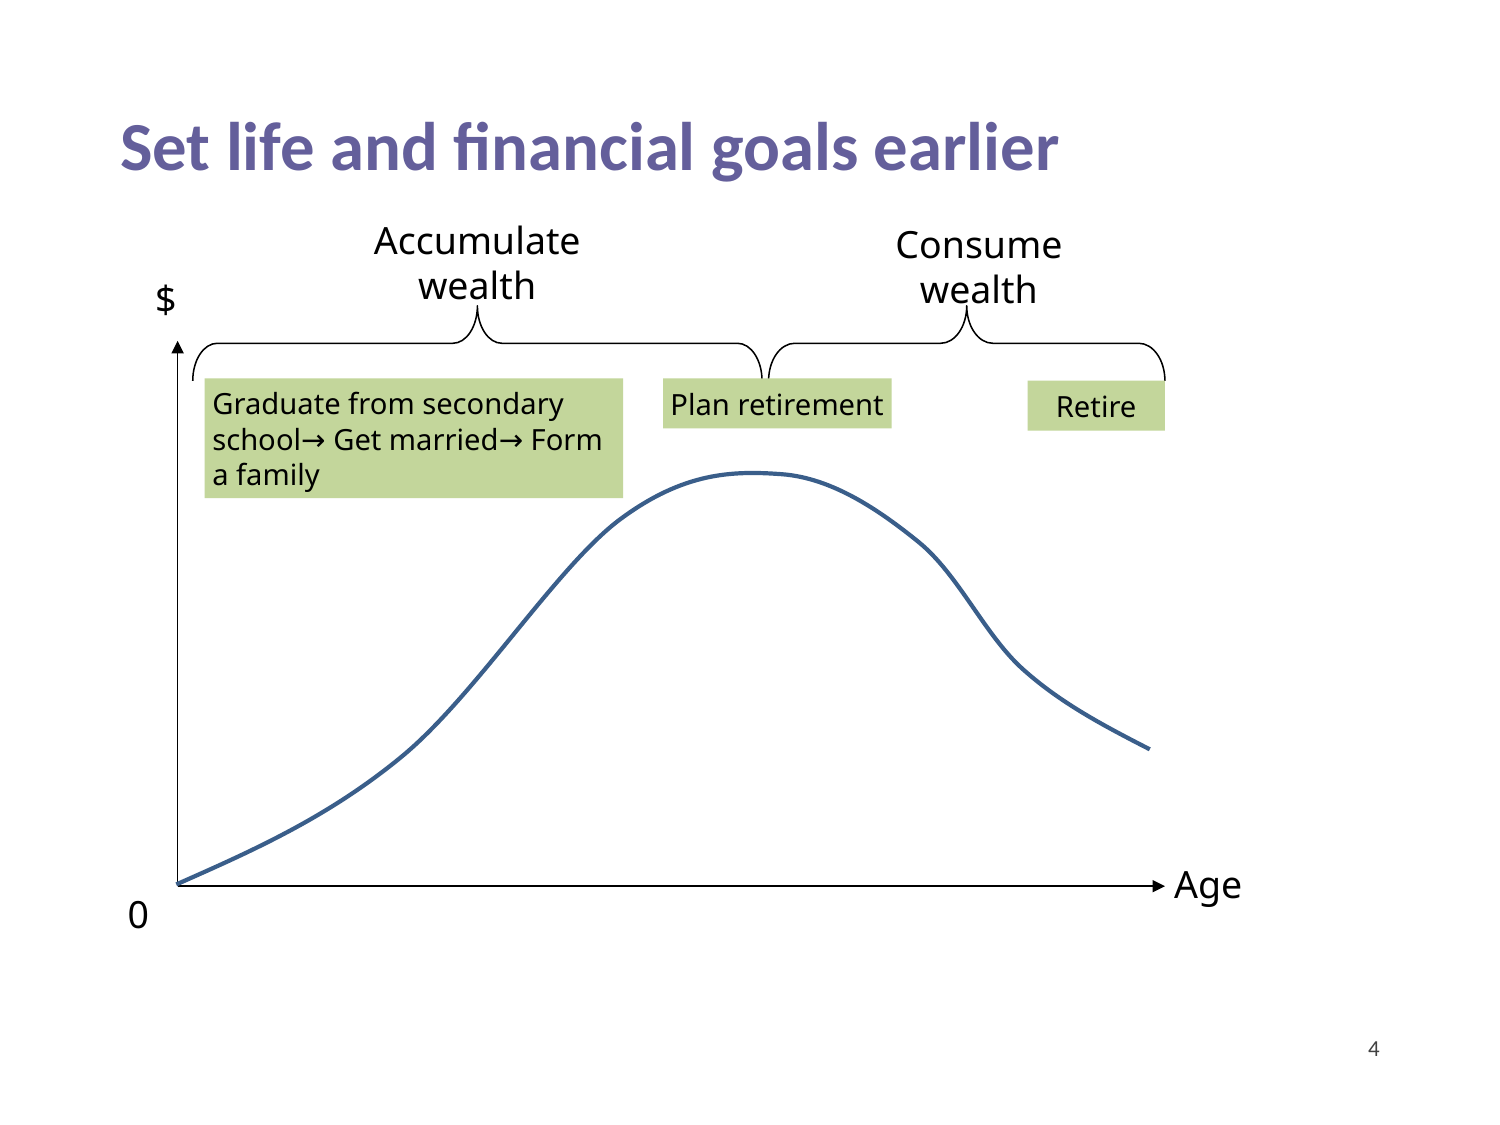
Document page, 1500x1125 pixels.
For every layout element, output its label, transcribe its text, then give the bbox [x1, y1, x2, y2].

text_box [119, 209, 1302, 945]
list Set life and financial goals earlier [119, 113, 1382, 211]
slide_number 4 [1358, 1035, 1381, 1062]
